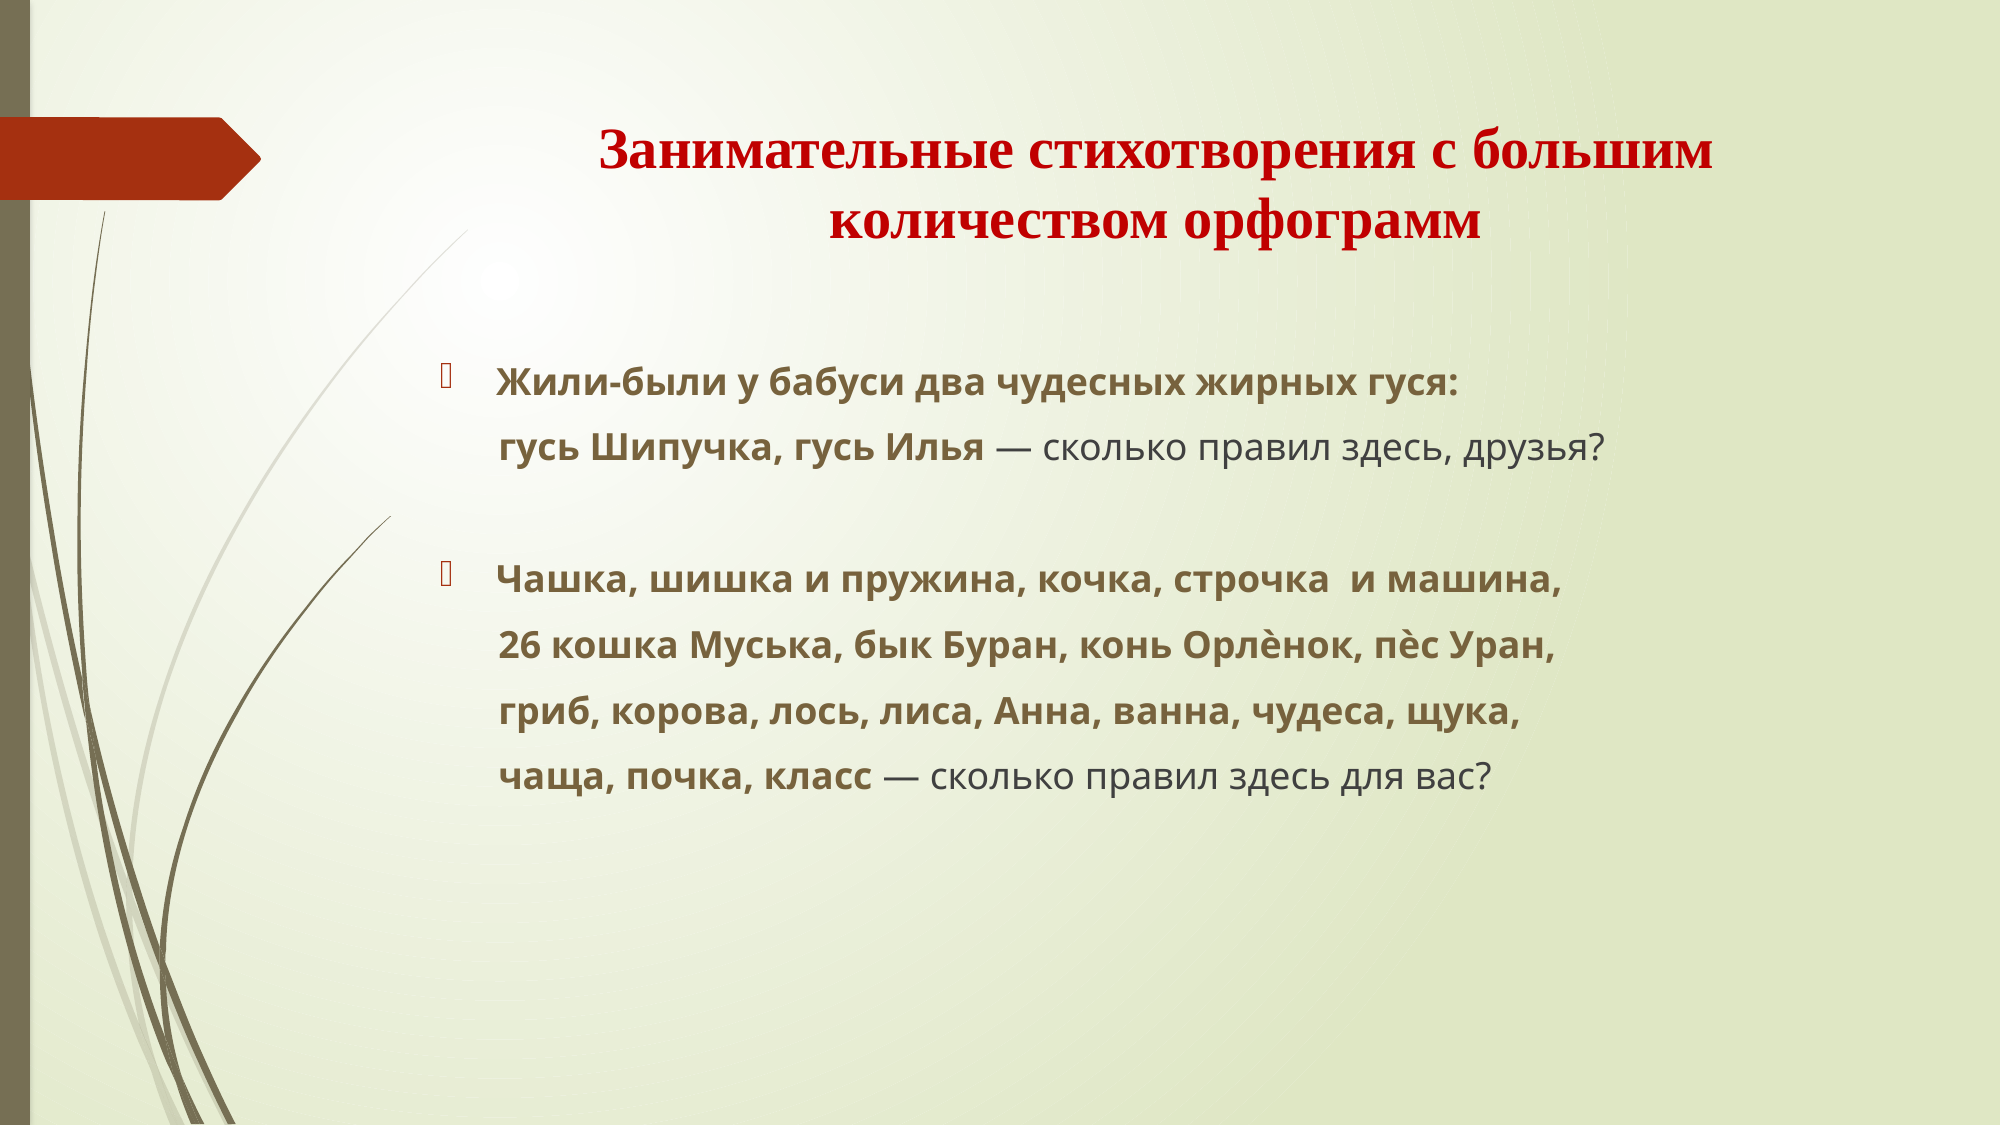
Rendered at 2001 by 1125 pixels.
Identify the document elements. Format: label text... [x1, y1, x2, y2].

list Жили-были у бабуси два чудесных жирных гуся: гусь Шипучка, гусь Илья — сколько правил здесь, друзья? Чашка, шишка и пружина, кочка, строчка и машина, 26 кошка Муська, бык Буран, конь Орлѐнок, пѐс Уран, гриб, корова, лось, лиса, Анна, ванна, чудеса, щука, чаща, почка, класс — сколько правил здесь для вас? [424, 350, 1888, 970]
title Занимательные стихотворения с большим количеством орфограмм [425, 102, 1888, 280]
